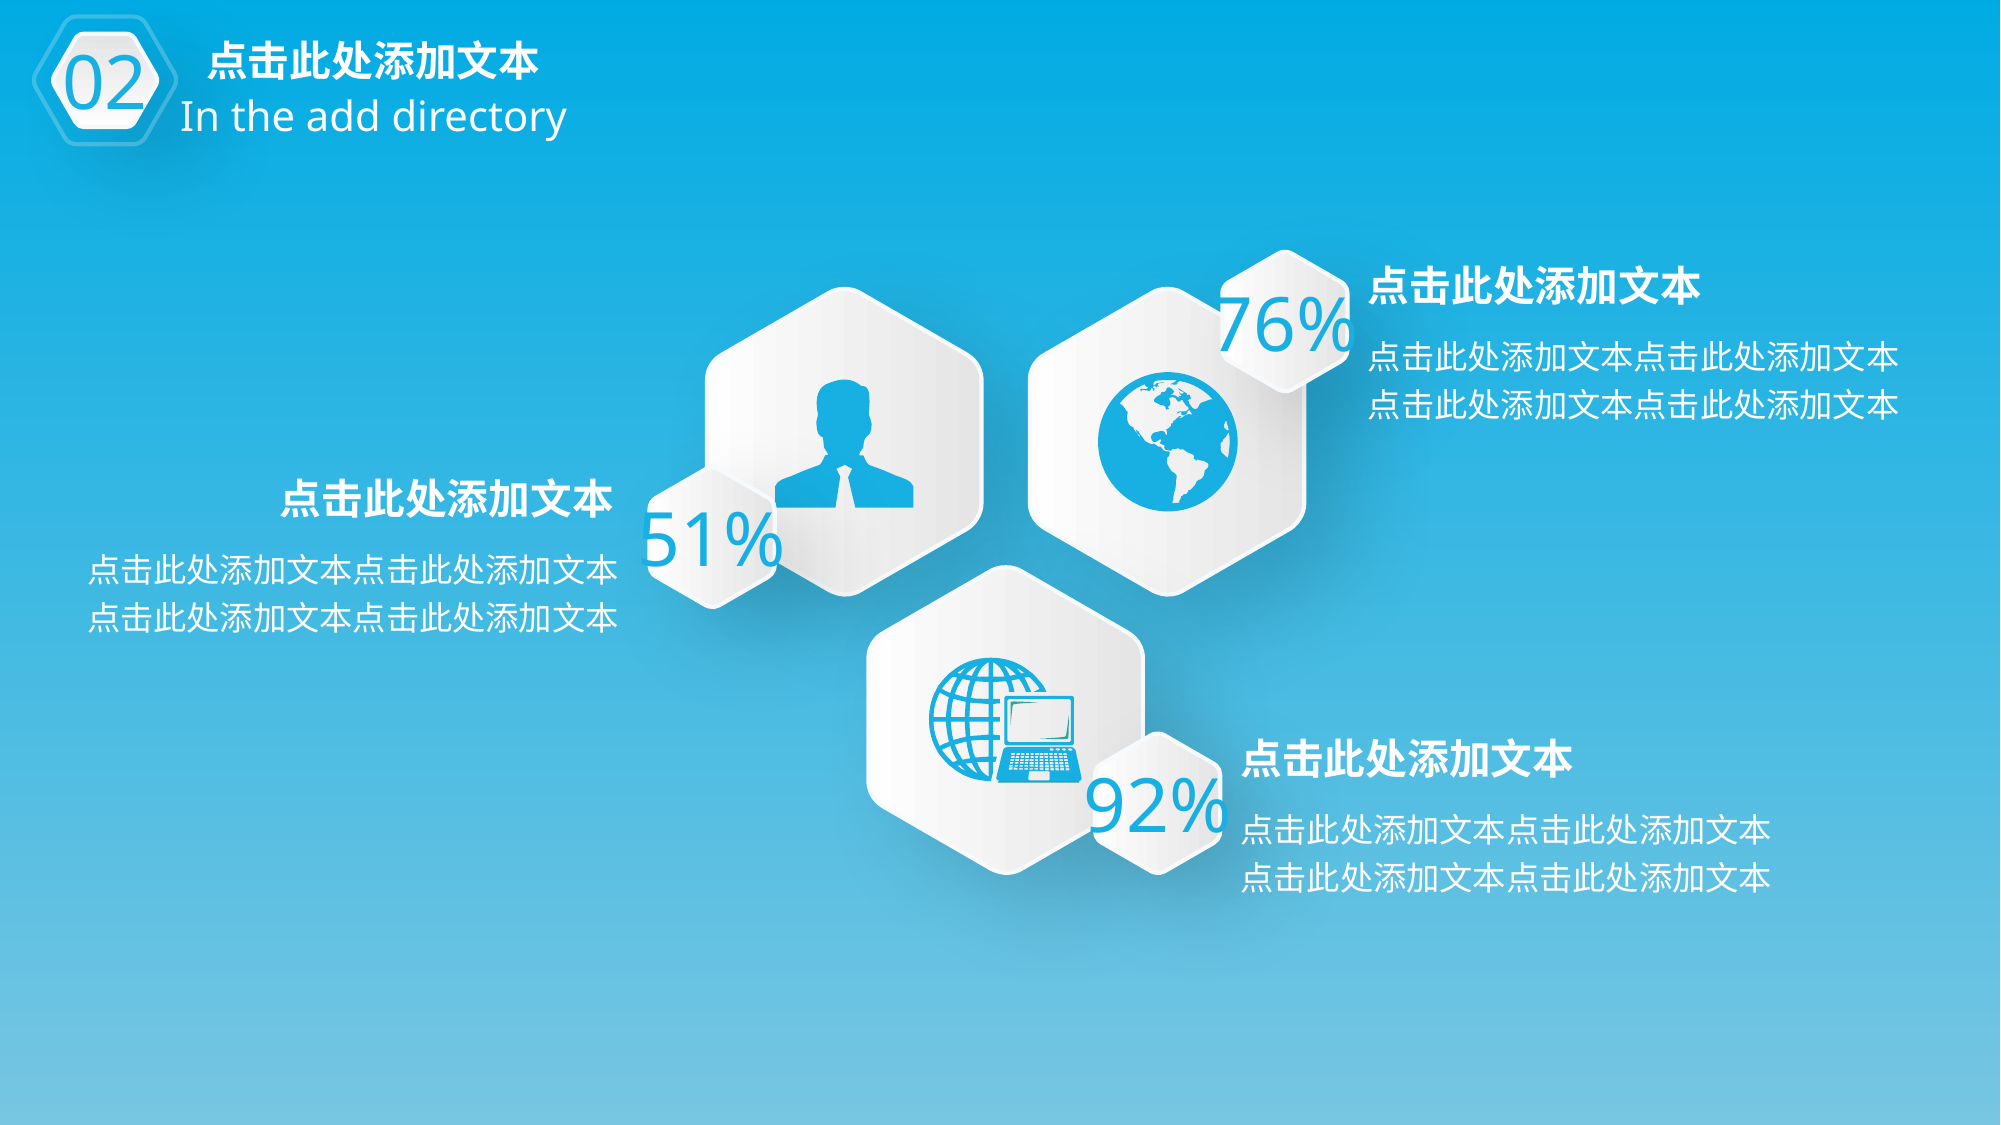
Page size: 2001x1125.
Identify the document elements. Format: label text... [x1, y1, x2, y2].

text_box 点击此处添加文本点击此处添加文本 点击此处添加文本点击此处添加文本 [1353, 320, 1930, 432]
text_box 点击此处添加文本点击此处添加文本 点击此处添加文本点击此处添加文本 [1225, 794, 1802, 905]
text_box 点击此处添加文本点击此处添加文本 点击此处添加文本点击此处添加文本 [72, 534, 649, 645]
text_box 点击此处添加文本 [1225, 725, 1609, 791]
text_box In the add directory [223, 82, 582, 148]
text_box 点击此处添加文本 [191, 27, 556, 82]
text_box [34, 16, 177, 145]
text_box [868, 567, 1143, 873]
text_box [1214, 251, 1356, 392]
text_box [648, 467, 776, 608]
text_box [1086, 733, 1229, 873]
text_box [1029, 288, 1305, 595]
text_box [707, 288, 982, 595]
text_box 点击此处添加文本 [265, 465, 649, 531]
text_box 点击此处添加文本 [1356, 251, 1737, 317]
